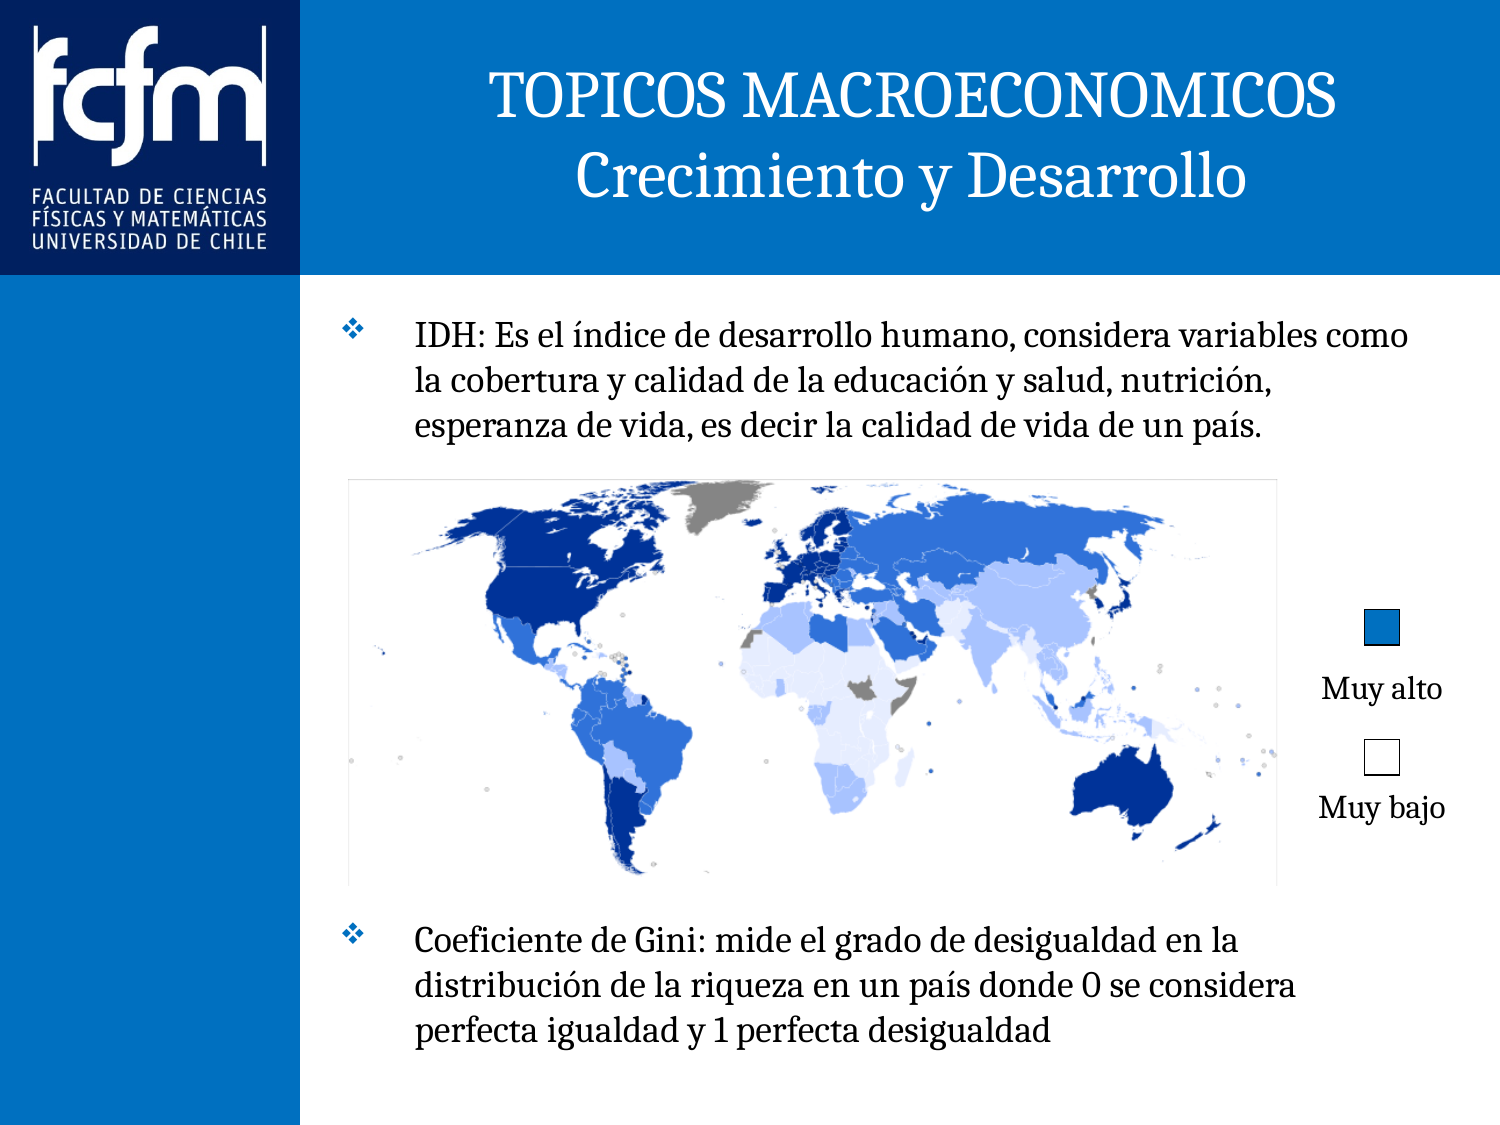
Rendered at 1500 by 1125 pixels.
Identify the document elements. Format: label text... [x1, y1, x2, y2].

text_box [1364, 739, 1400, 775]
text_box [1364, 609, 1400, 645]
text_box TOPICOS MACROECONOMICOS Crecimiento y Desarrollo [399, 37, 1425, 225]
text_box IDH: Es el índice de desarrollo humano, considera variables como la cobertura y calidad de la educación y salud, nutrición, esperanza de vida, es decir la calidad de vida de un país. Coeficiente de Gini: mide el grado de desigualdad en la distribución de la riqueza en un país donde 0 se considera perfecta igualdad y 1 perfecta desigualdad [324, 302, 1428, 1058]
picture [29, 18, 272, 254]
text_box Muy alto Muy bajo [1293, 538, 1471, 953]
picture [348, 479, 1282, 886]
